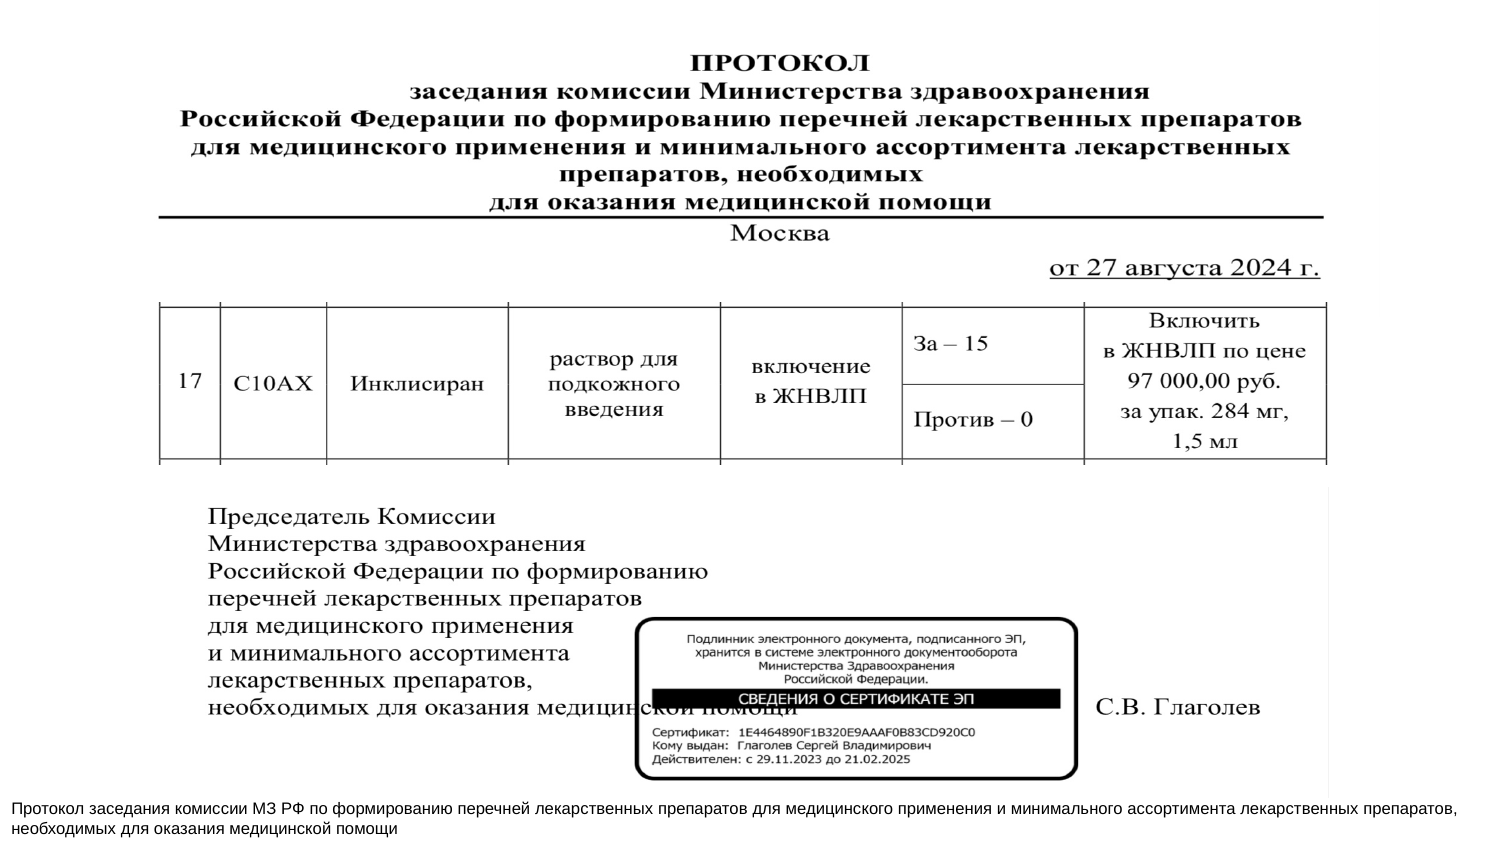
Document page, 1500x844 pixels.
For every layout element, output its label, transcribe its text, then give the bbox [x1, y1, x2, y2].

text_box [152, 302, 1334, 466]
text_box Протокол заседания комиссии МЗ РФ по формированию перечней лекарственных препаратов для медицинского применения и минимального ассортимента лекарственных препаратов, необходимых для оказания медицинской помощи [11, 797, 1484, 838]
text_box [157, 486, 1329, 799]
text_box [83, 0, 1380, 317]
